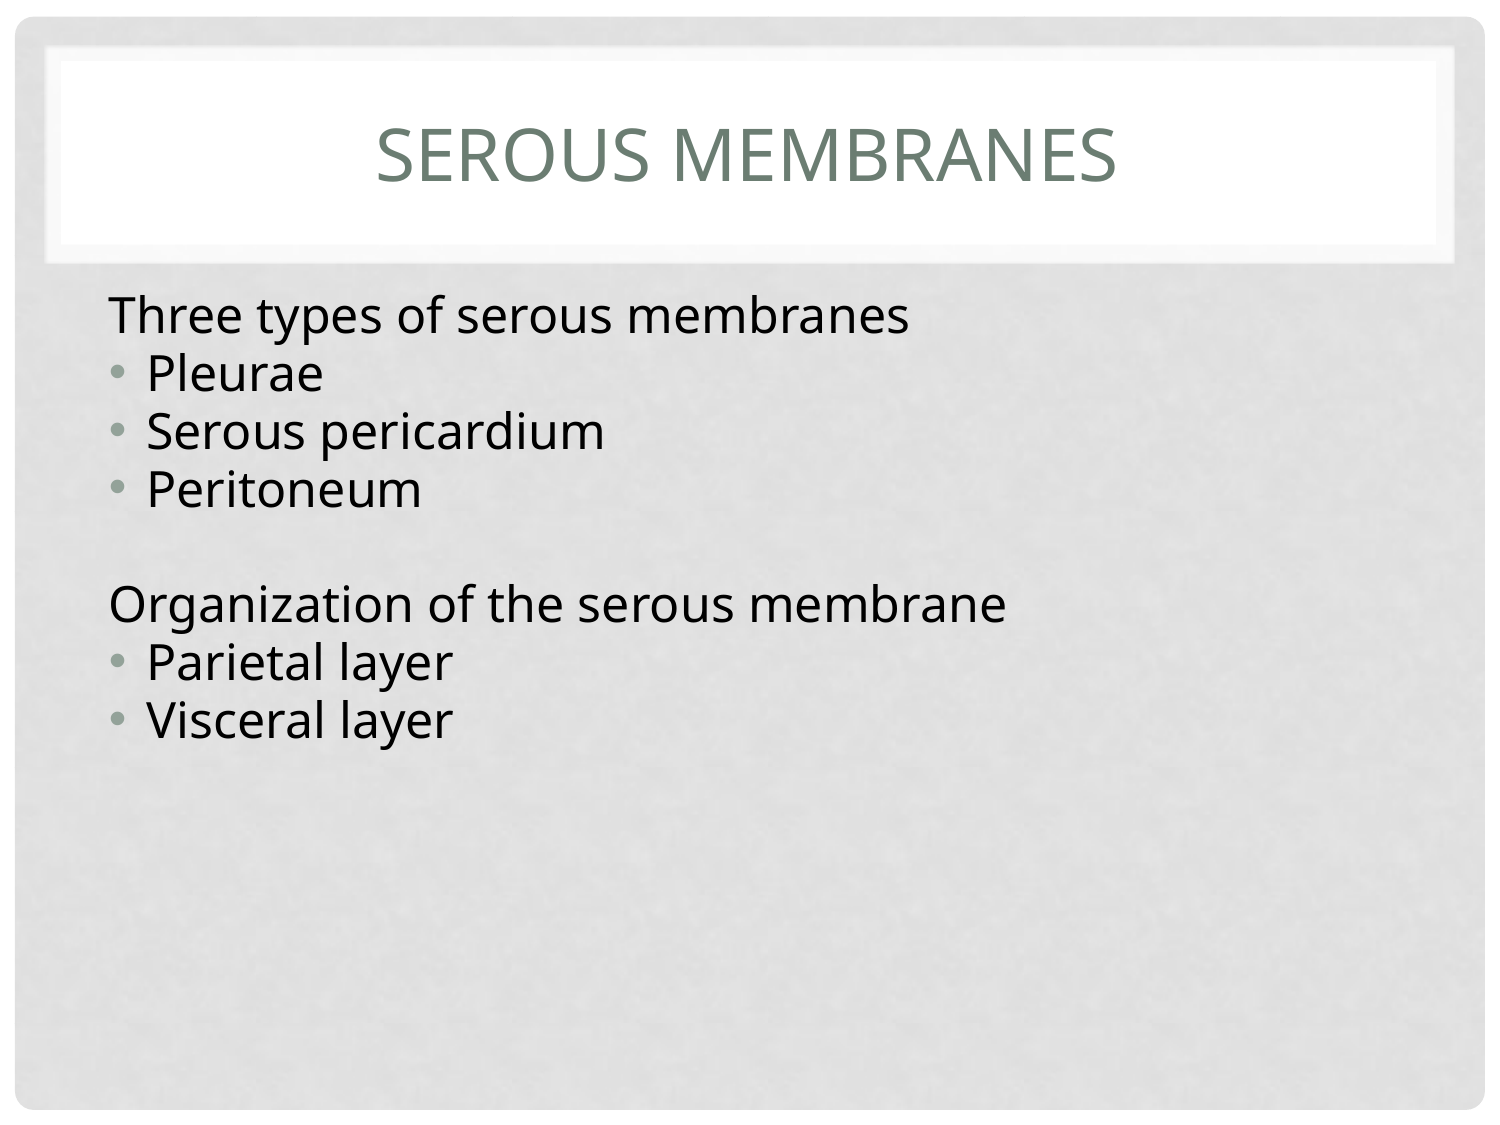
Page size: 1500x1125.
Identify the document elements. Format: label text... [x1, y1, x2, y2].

list Three types of serous membranes Pleurae Serous pericardium Peritoneum Organization of the serous membrane Parietal layer Visceral layer [75, 287, 1425, 1005]
title Serous membranes [69, 66, 1425, 238]
